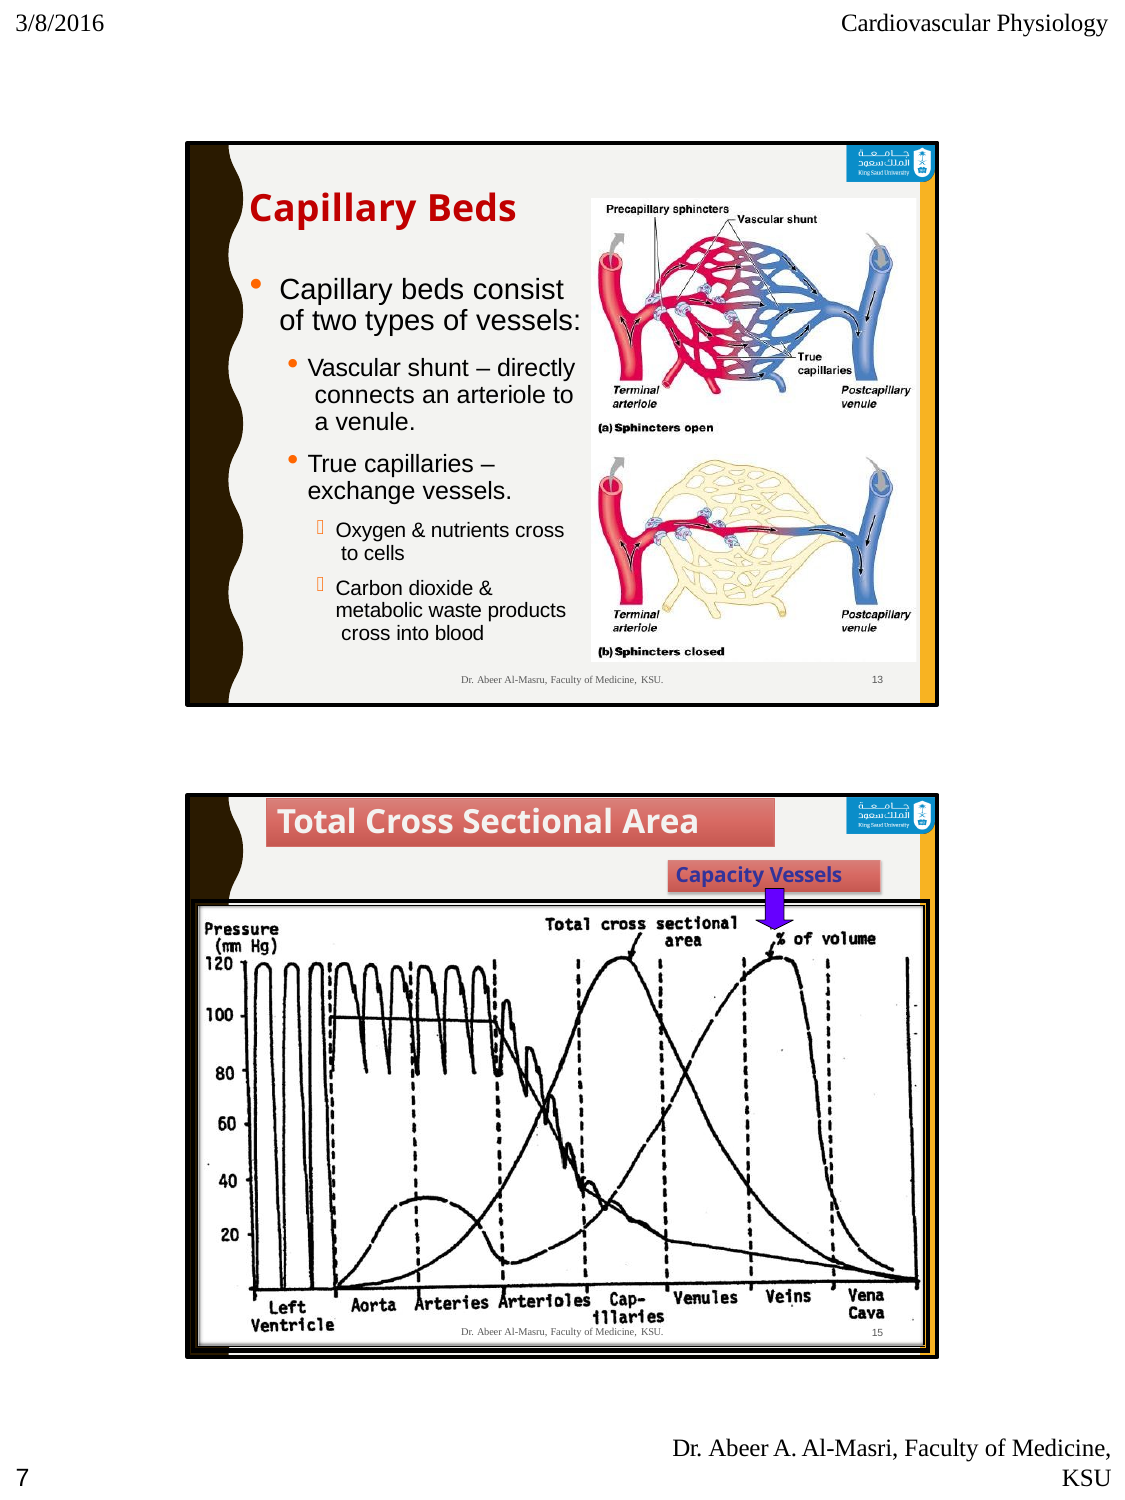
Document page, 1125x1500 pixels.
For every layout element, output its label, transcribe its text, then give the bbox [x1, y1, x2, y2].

slide_number 10 [11, 1464, 48, 1500]
footer Dr. Abeer A. Al-Masri, Faculty of Medicine, KSU [663, 1434, 1113, 1500]
text_box [187, 794, 938, 1358]
text_box Cardiovascular Physiology [838, 6, 1114, 37]
text_box [187, 142, 938, 705]
text_box 3/8/2016 [13, 6, 107, 37]
